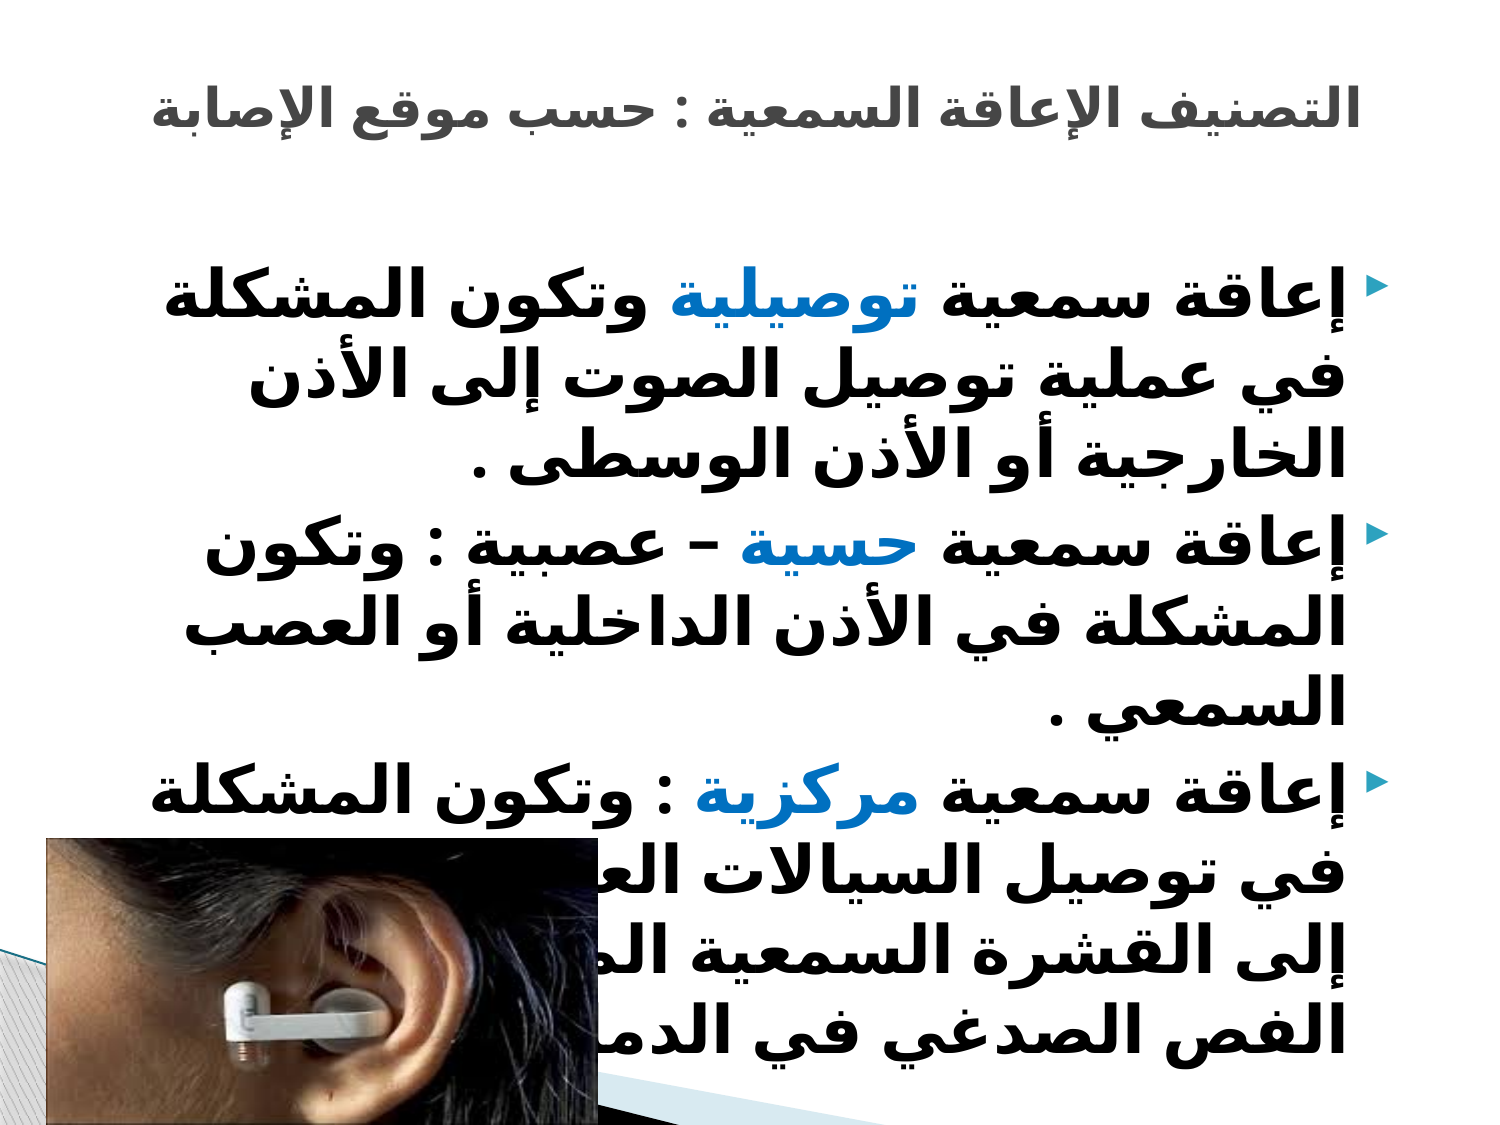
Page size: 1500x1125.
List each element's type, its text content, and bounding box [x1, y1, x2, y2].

list إعاقة سمعية توصيلية وتكون المشكلة في عملية توصيل الصوت إلى الأذن الخارجية أو الأذن الوسطى . إعاقة سمعية حسية – عصبية : وتكون المشكلة في الأذن الداخلية أو العصب السمعي . إعاقة سمعية مركزية : وتكون المشكلة في توصيل السيالات العصبية من الدماغ إلى القشرة السمعية الموجودة في الفص الصدغي في الدماغ . [75, 243, 1425, 986]
picture [46, 838, 598, 1125]
title التصنيف الإعاقة السمعية : حسب موقع الإصابة [75, 45, 1425, 233]
